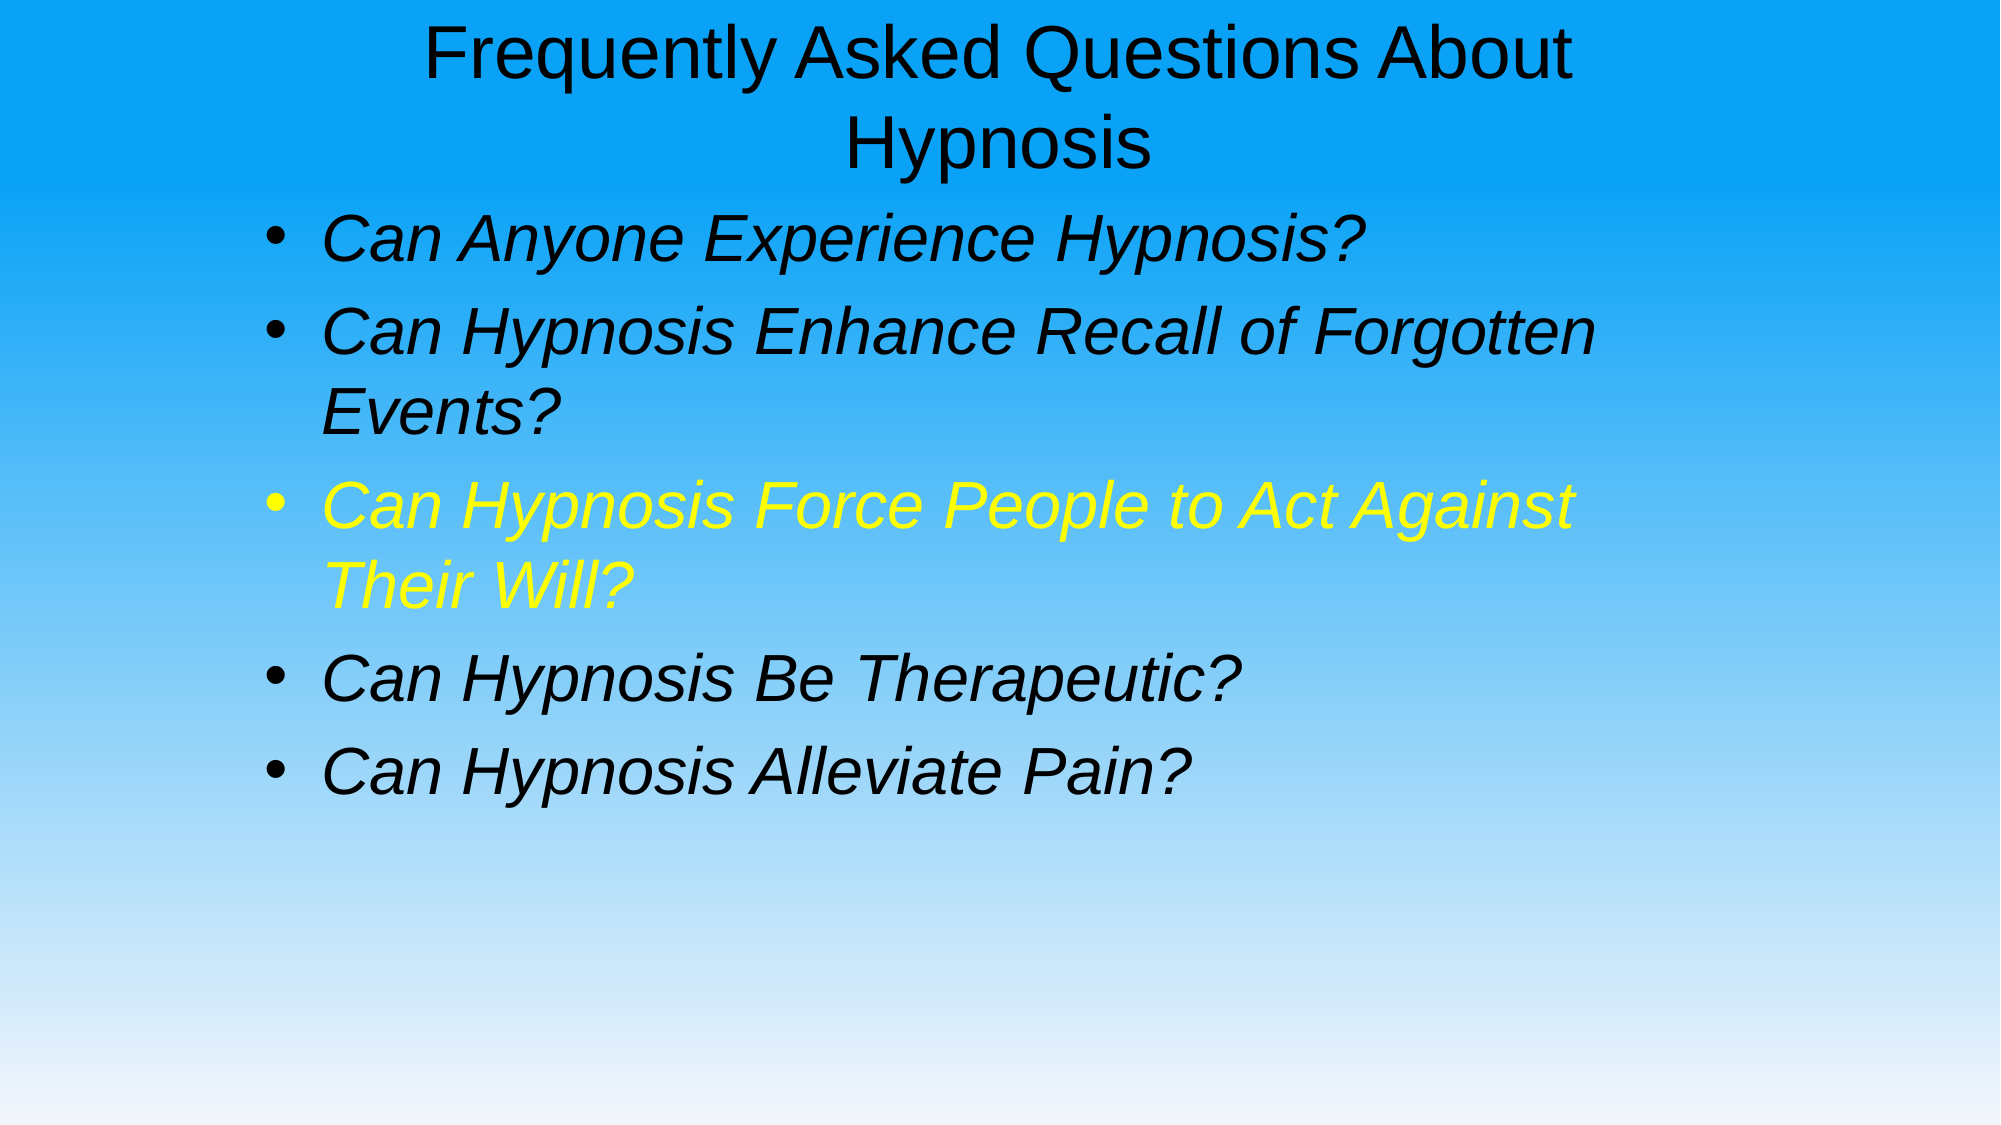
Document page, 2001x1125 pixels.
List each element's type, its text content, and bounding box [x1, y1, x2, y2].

text_box Can Anyone Experience Hypnosis? Can Hypnosis Enhance Recall of Forgotten Events? Can Hypnosis Force People to Act Against Their Will? Can Hypnosis Be Therapeutic? Can Hypnosis Alleviate Pain? [249, 187, 1750, 930]
title Frequently Asked Questions About Hypnosis [248, 0, 1749, 168]
